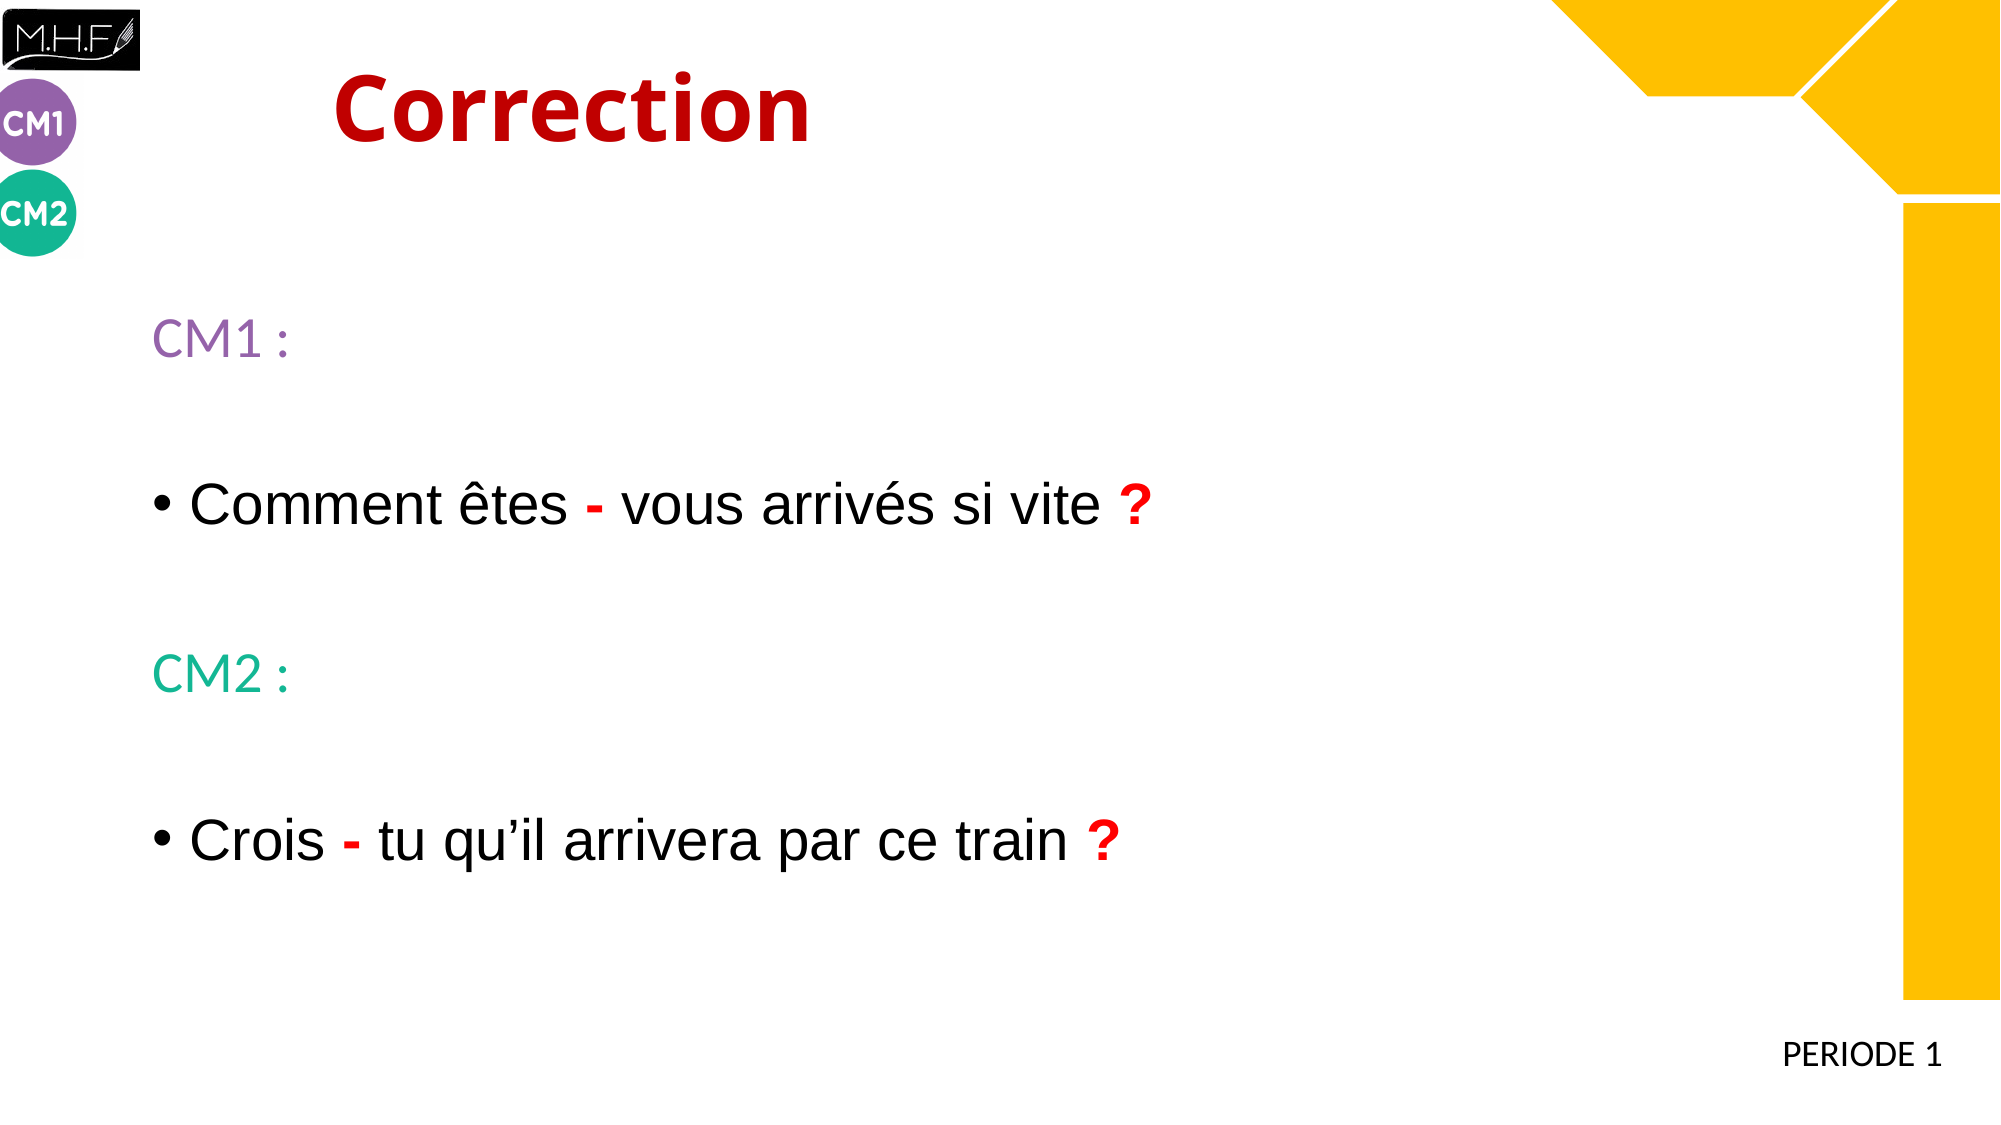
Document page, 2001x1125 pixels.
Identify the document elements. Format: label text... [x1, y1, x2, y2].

list CM1 : Comment êtes - vous arrivés si vite ? CM2 : Crois - tu qu’il arrivera par ce train ? [137, 299, 1863, 1014]
text_box PERIODE 1 [1362, 1021, 1967, 1125]
title Correction [316, 3, 1863, 221]
text_box [1902, 202, 2000, 1001]
text_box [1799, 0, 2000, 196]
text_box [1549, 0, 1892, 98]
picture [0, 7, 140, 259]
